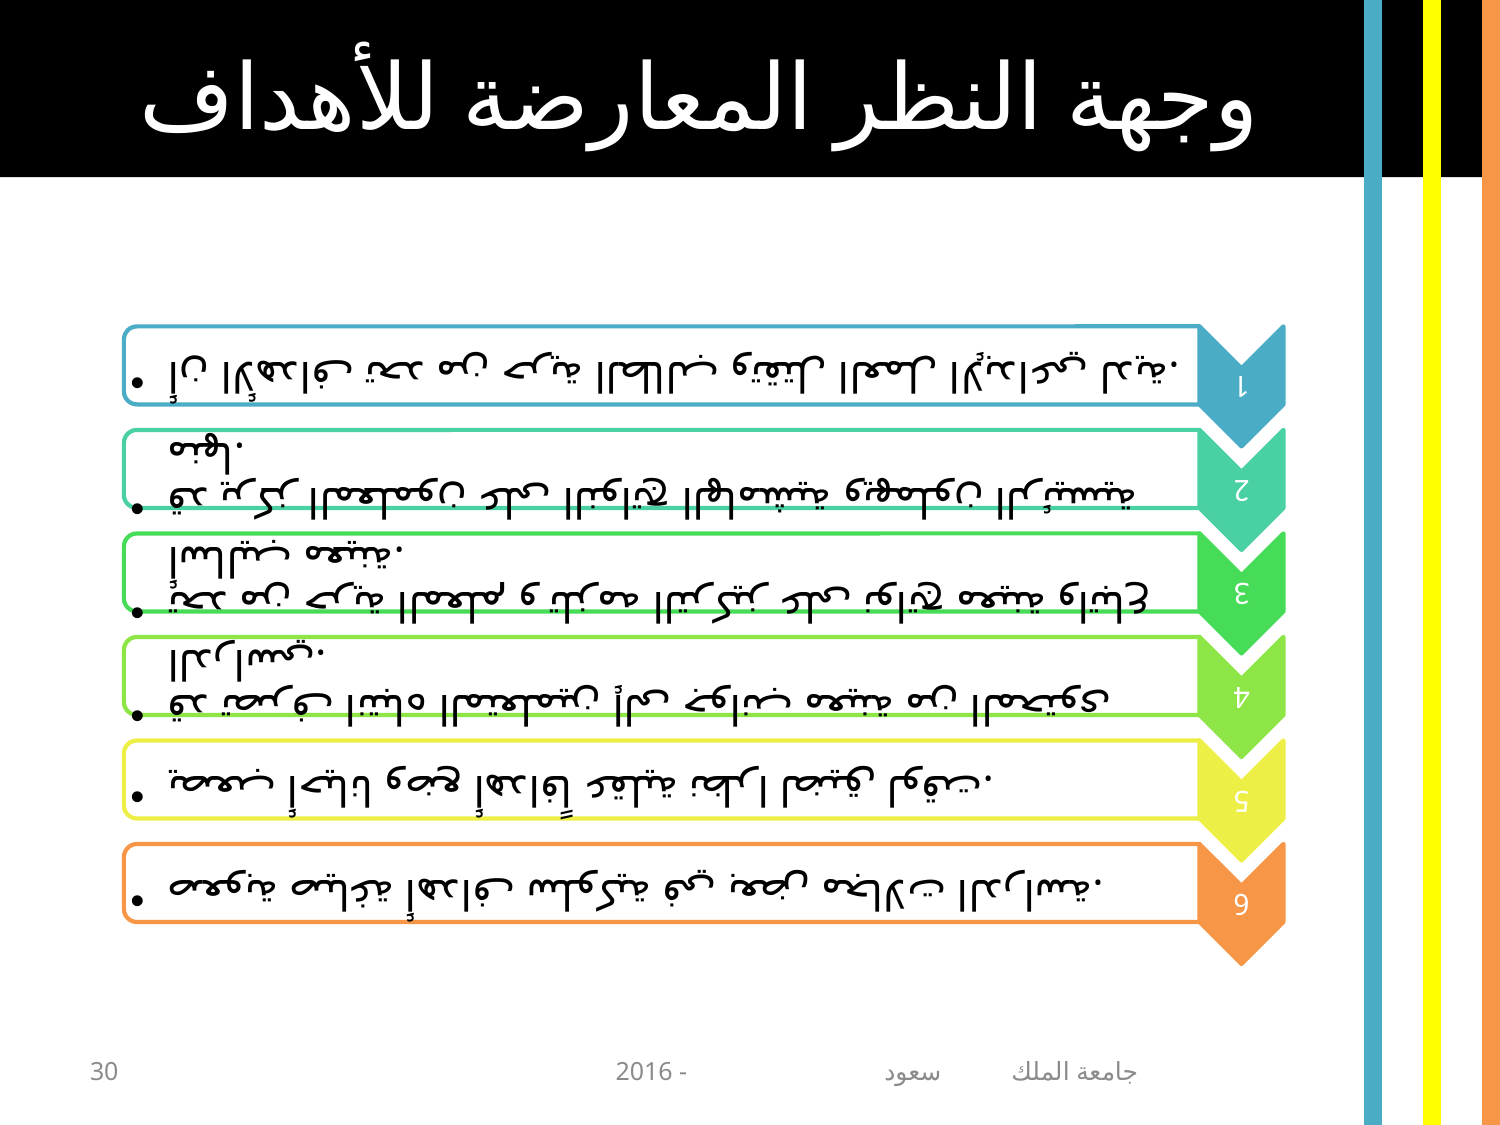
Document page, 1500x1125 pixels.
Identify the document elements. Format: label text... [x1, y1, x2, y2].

text_box [1362, 0, 1384, 1125]
text_box وجهة النظر المعارضة للأهداف [76, 30, 1300, 156]
text_box [1480, 0, 1500, 1125]
text_box [1443, 0, 1480, 179]
text_box [1421, 0, 1443, 1125]
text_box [123, 326, 1284, 965]
text_box [0, 0, 1362, 179]
slide_number 30 [75, 1042, 425, 1103]
text_box [1384, 0, 1421, 179]
footer جامعة الملك سعود - 2016 [512, 1042, 988, 1103]
